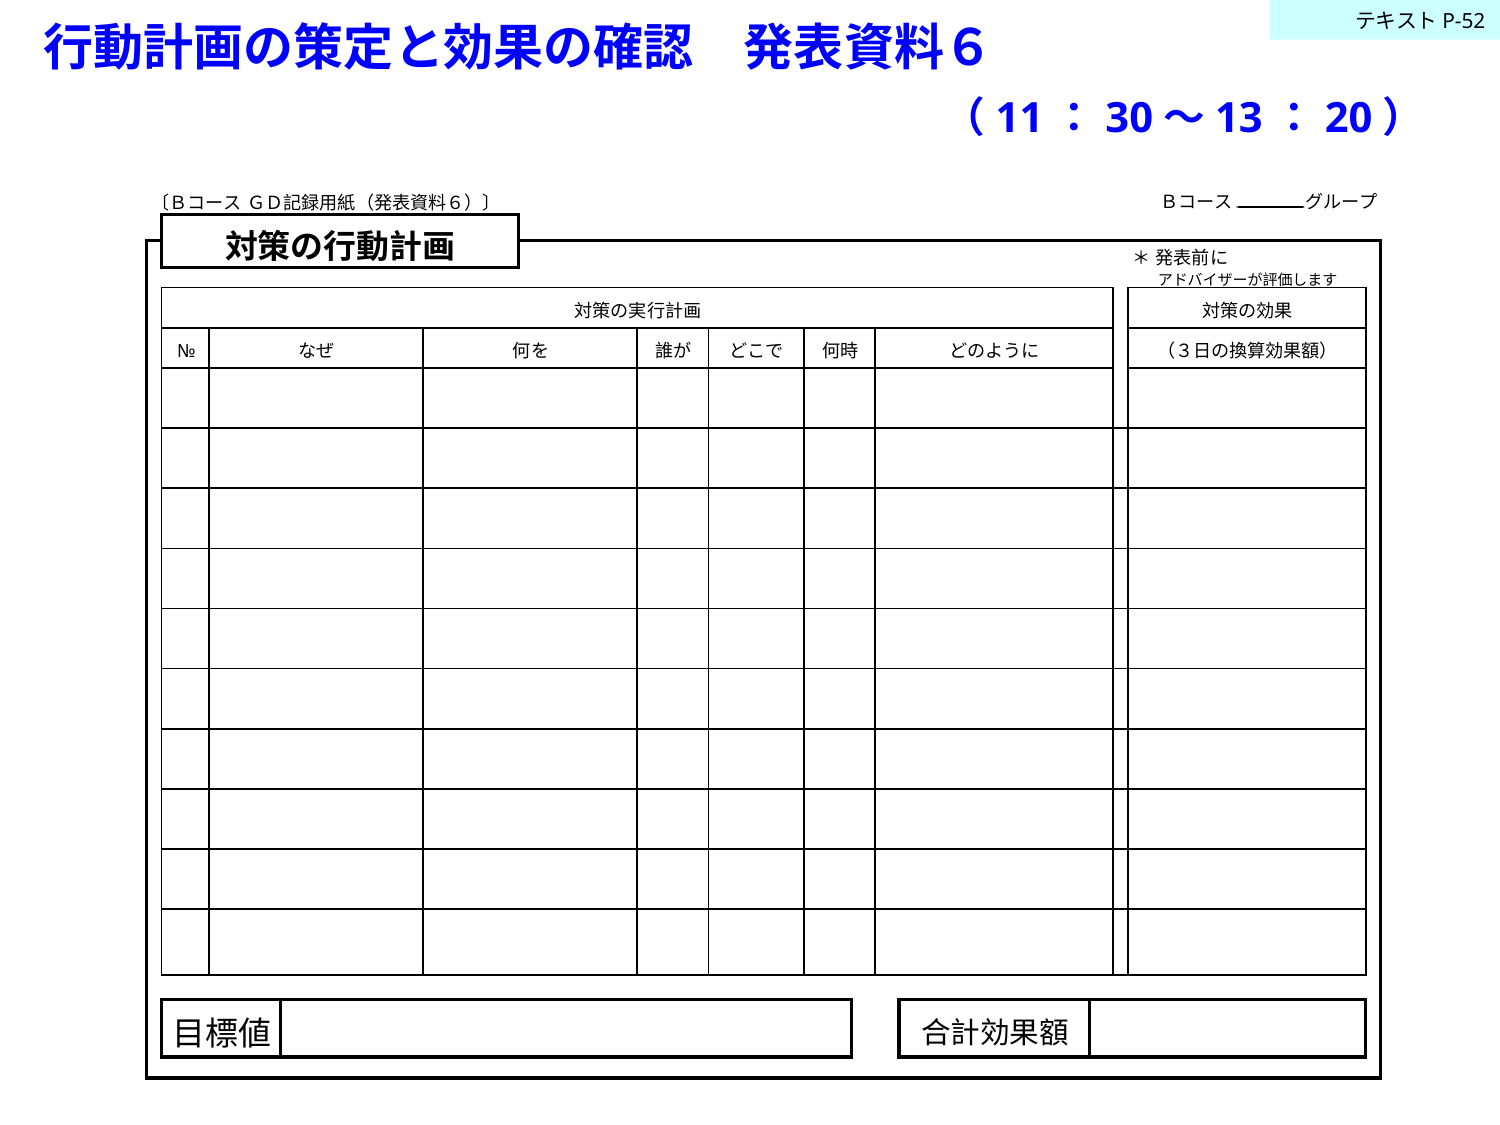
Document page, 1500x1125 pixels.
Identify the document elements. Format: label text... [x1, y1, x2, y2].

text_box 行動計画の策定と効果の確認 発表資料６ （11：30～13：20） [29, 26, 1500, 150]
picture [130, 172, 1397, 1100]
text_box テキストP-52 [1269, 0, 1500, 40]
